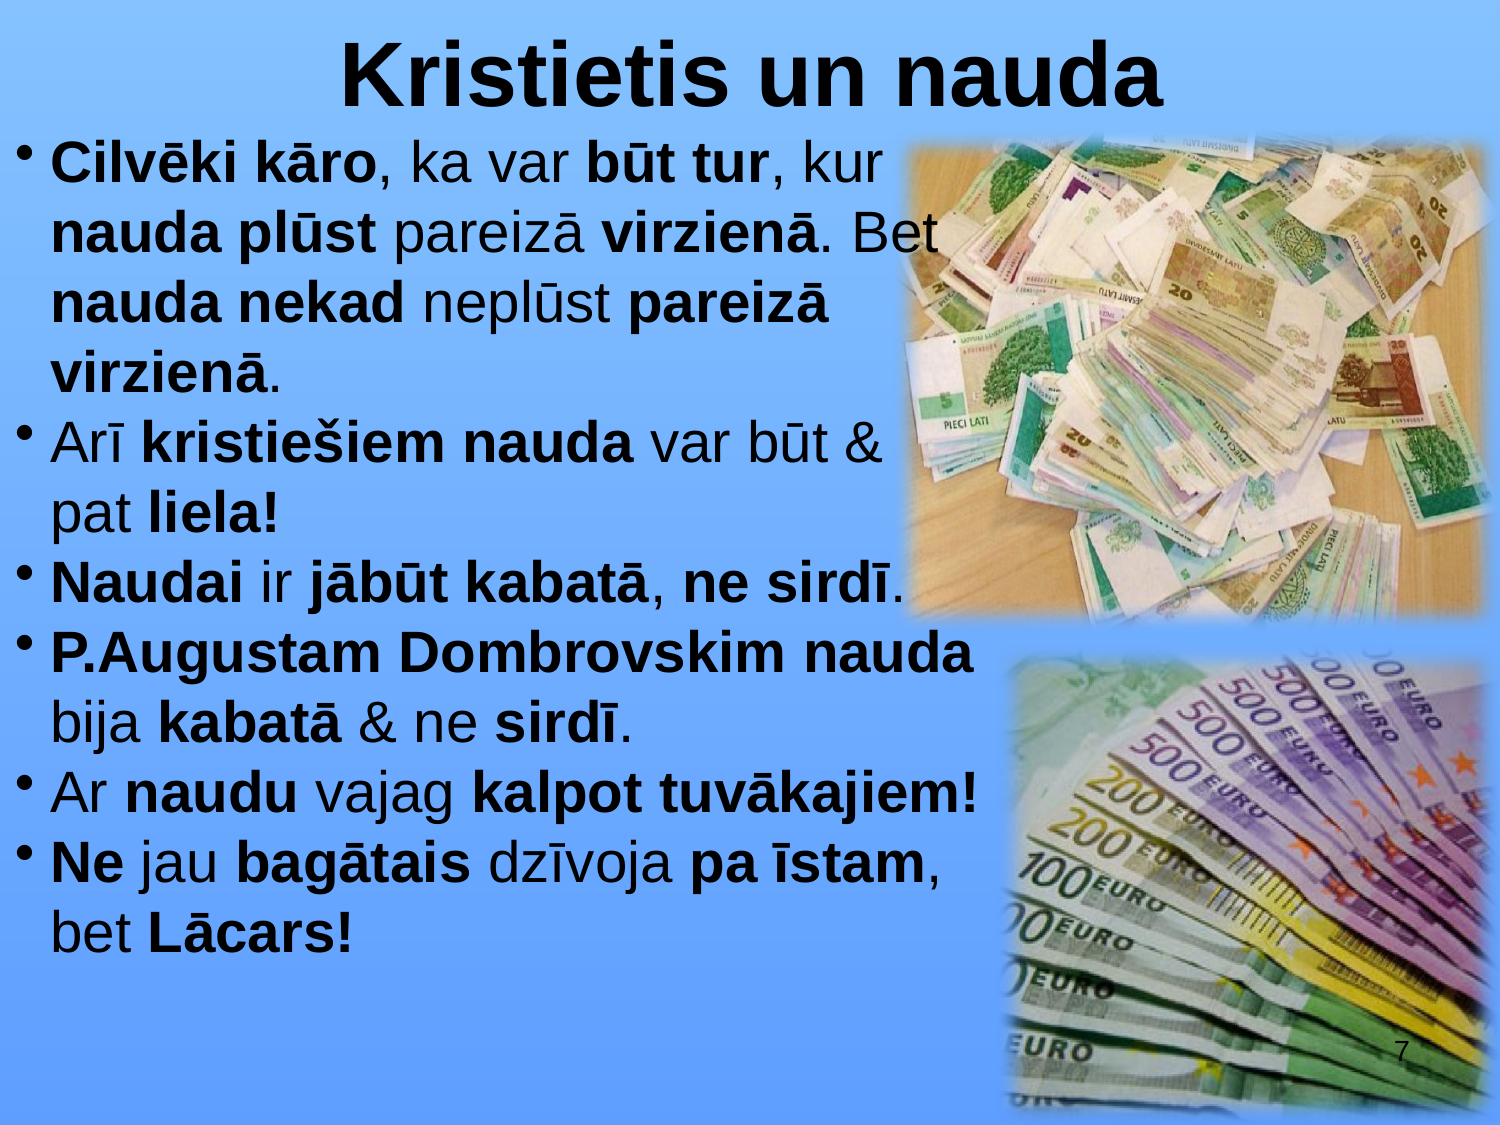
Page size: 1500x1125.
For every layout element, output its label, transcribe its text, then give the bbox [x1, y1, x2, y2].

title Kristietis un nauda [76, 0, 1428, 127]
text_box Cilvēki kāro, ka var būt tur, kur nauda plūst pareizā virzienā. Bet nauda nekad neplūst pareizā virzienā. Arī kristiešiem nauda var būt & pat liela! Naudai ir jābūt kabatā, ne sirdī. P.Augustam Dombrovskim nauda bija kabatā & ne sirdī. Ar naudu vajag kalpot tuvākajiem! Ne jau bagātais dzīvoja pa īstam, bet Lācars! [0, 117, 1078, 1042]
picture [890, 128, 1500, 634]
picture [995, 644, 1500, 1125]
